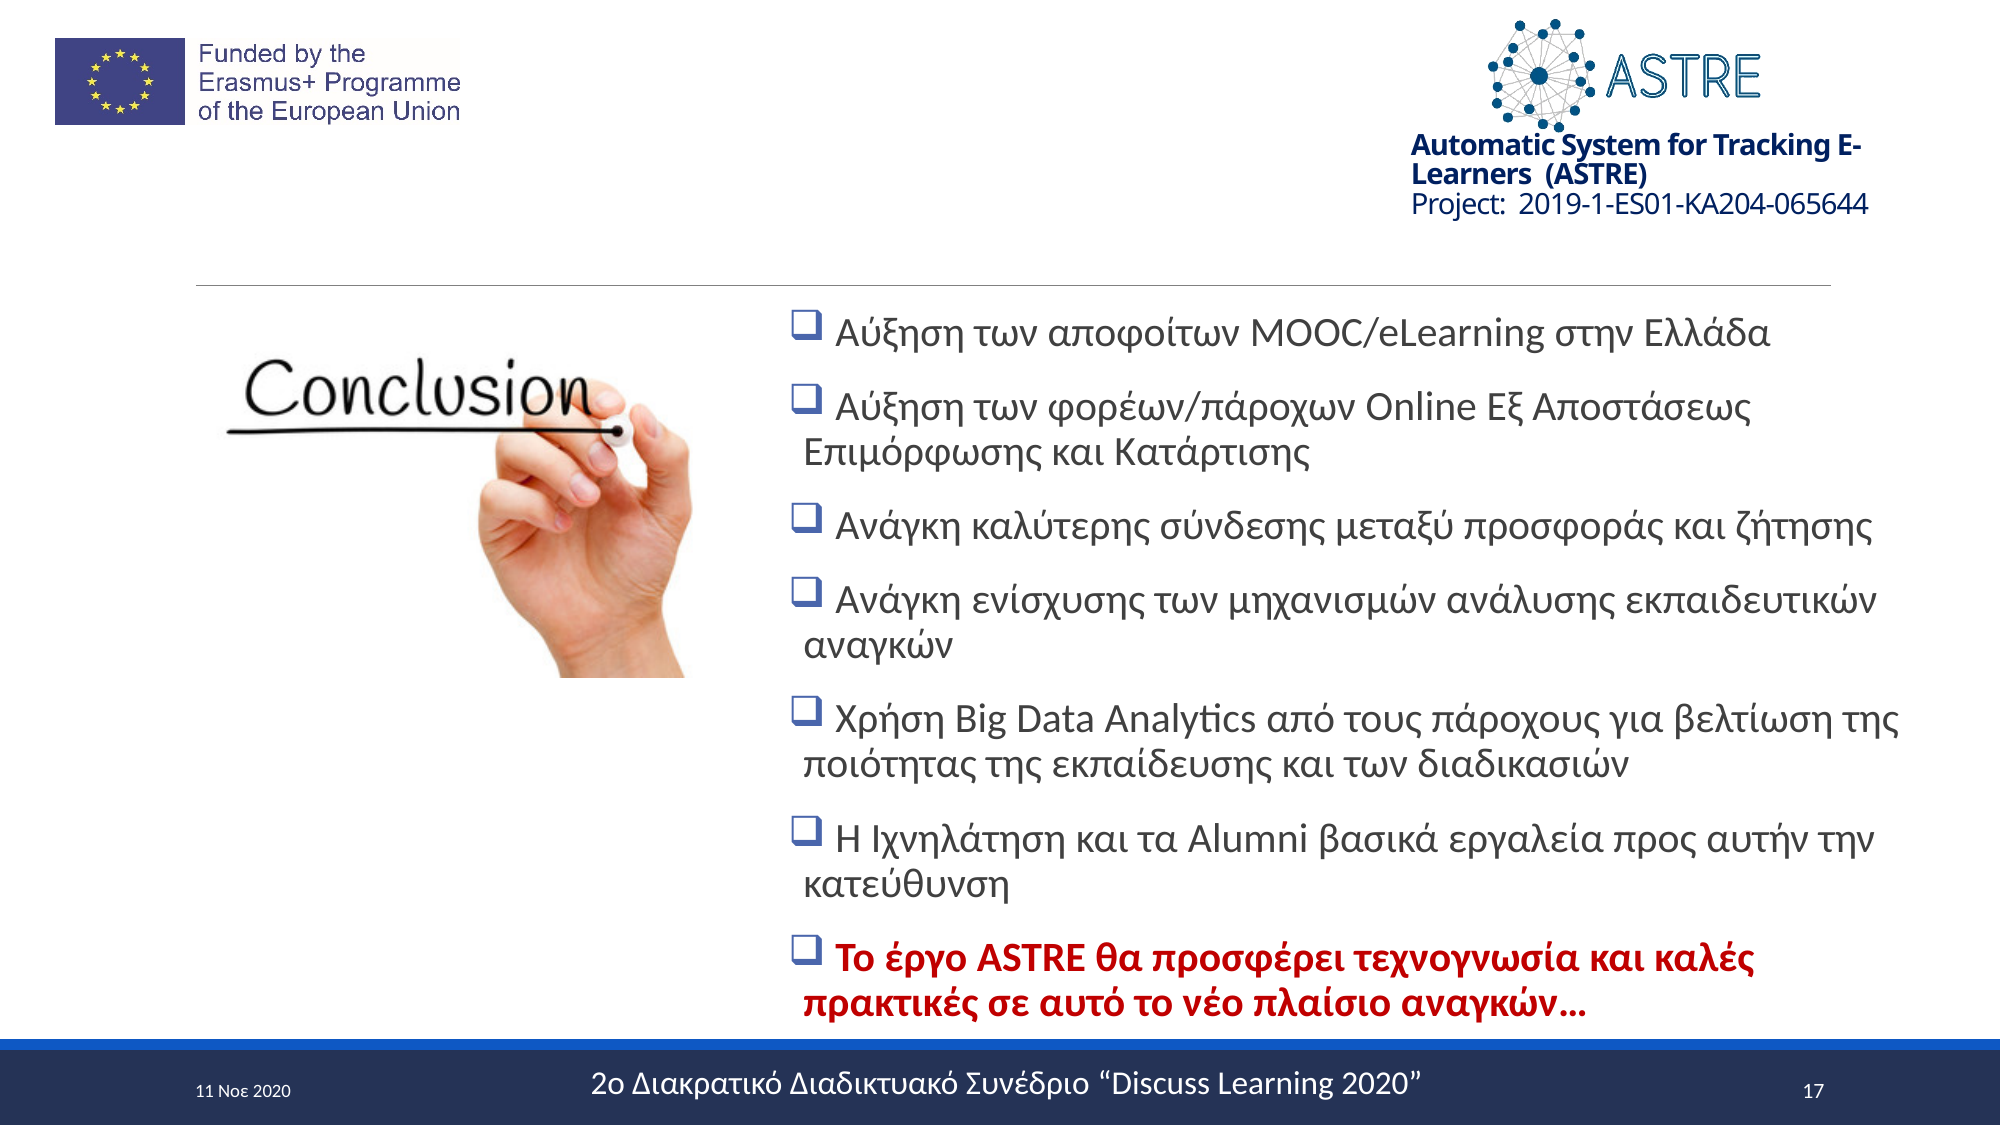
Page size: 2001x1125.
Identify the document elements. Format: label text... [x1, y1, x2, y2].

slide_number 11 Νοε 2020 [180, 1059, 586, 1120]
picture [1465, 7, 1783, 144]
list Αύξηση των αποφοίτων MOOC/eLearning στην Ελλάδα Αύξηση των φορέων/πάροχων Online Εξ Αποστάσεως Επιμόρφωσης και Κατάρτισης Ανάγκη καλύτερης σύνδεσης μεταξύ προσφοράς και ζήτησης Ανάγκη ενίσχυσης των μηχανισμών ανάλυσης εκπαιδευτικών αναγκών Χρήση Big Data Analytics από τους πάροχους για βελτίωση της ποιότητας της εκπαίδευσης και των διαδικασιών Η Ιχνηλάτηση και τα Alumni βασικά εργαλεία προς αυτήν την κατεύθυνση Το έργο ASTRE θα προσφέρει τεχνογνωσία και καλές πρακτικές σε αυτό το νέο πλαίσιο αναγκών… [788, 302, 1910, 1038]
picture [179, 302, 743, 679]
picture [55, 38, 460, 125]
slide_number 17 [1624, 1059, 1840, 1120]
